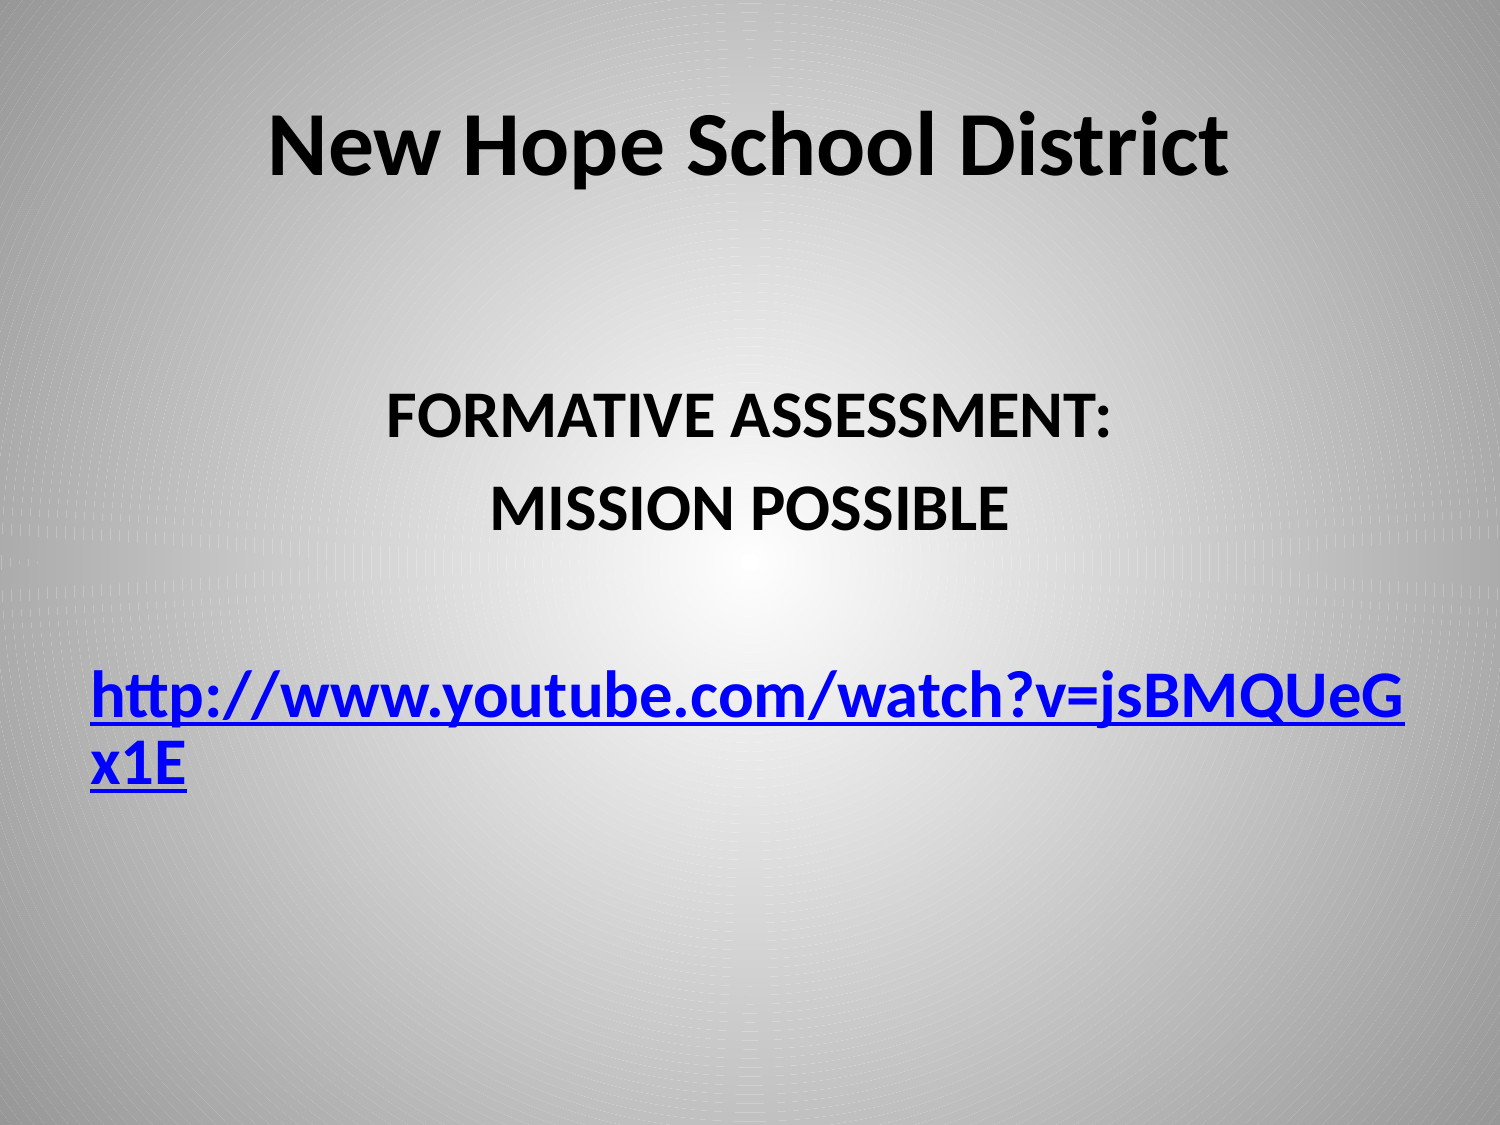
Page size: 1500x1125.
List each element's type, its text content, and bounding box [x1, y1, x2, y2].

list FORMATIVE ASSESSMENT: MISSION POSSIBLE http://www.youtube.com/watch?v=jsBMQUeGx1E [75, 270, 1425, 1013]
title New Hope School District [75, 45, 1425, 233]
